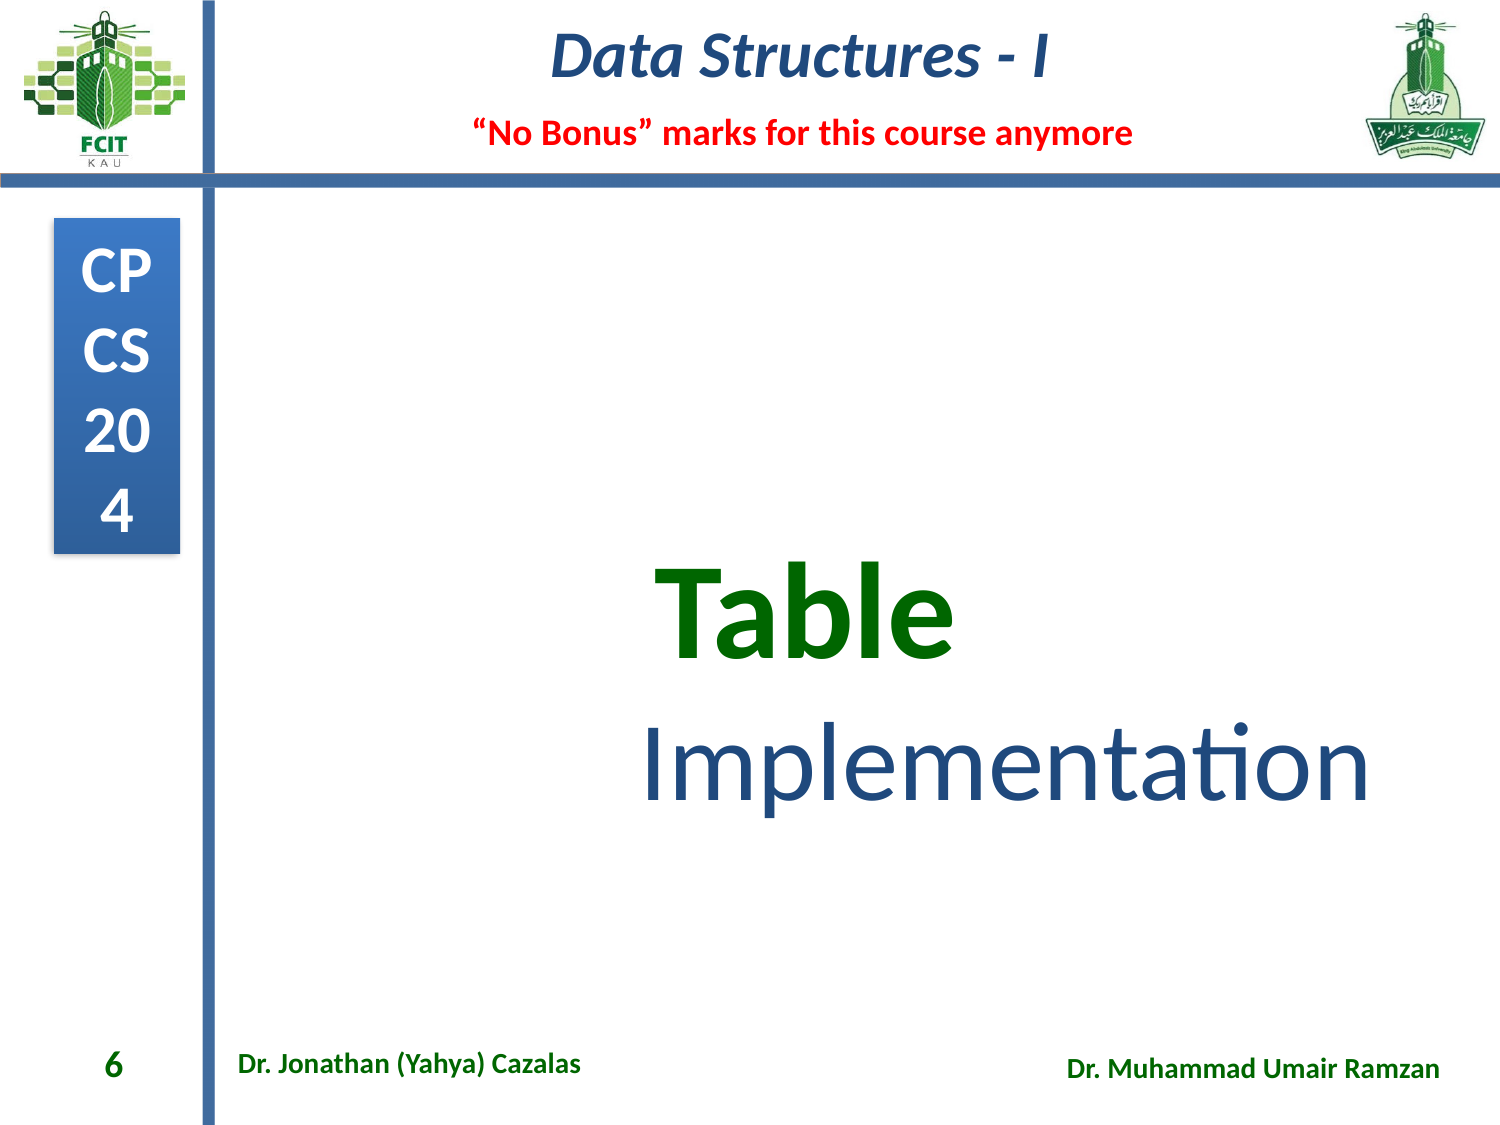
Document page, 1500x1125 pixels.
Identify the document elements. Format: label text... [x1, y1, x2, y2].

picture [1361, 11, 1487, 162]
text_box Implementation [262, 695, 1388, 968]
slide_number 6 [35, 1032, 193, 1092]
picture [24, 6, 185, 167]
title Table [208, 317, 1404, 696]
